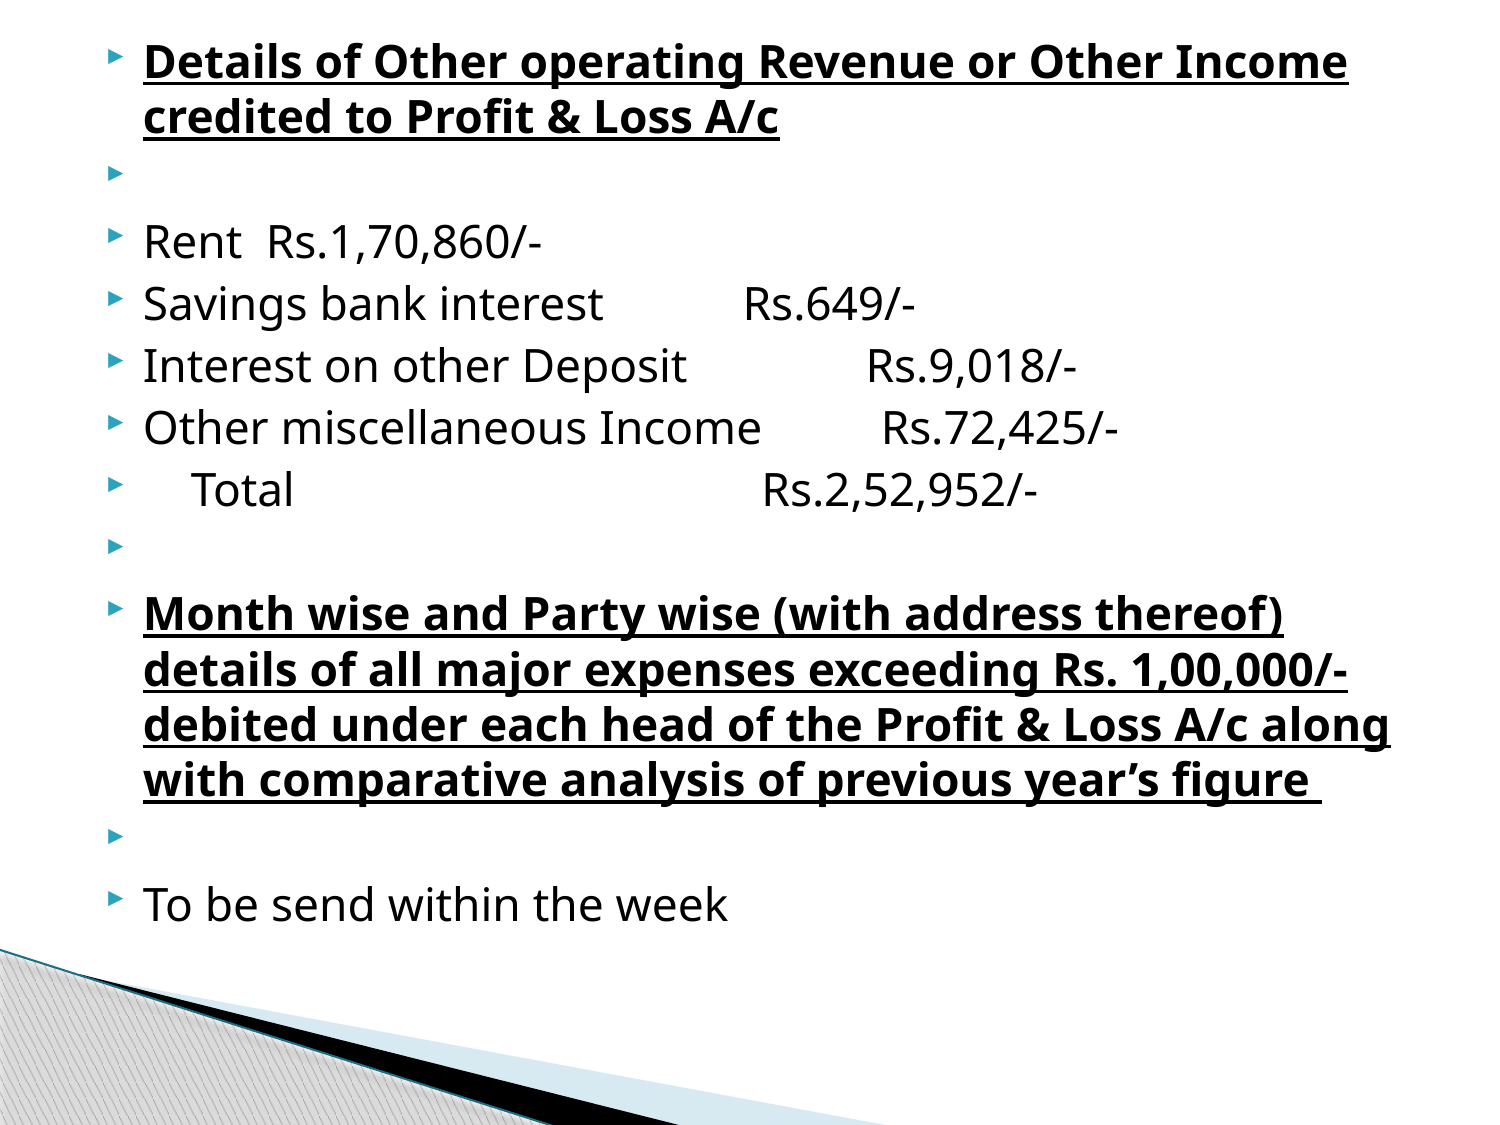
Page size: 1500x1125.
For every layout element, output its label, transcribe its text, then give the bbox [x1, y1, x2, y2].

list Details of Other operating Revenue or Other Income credited to Profit & Loss A/c Rent Rs.1,70,860/- Savings bank interest Rs.649/- Interest on other Deposit Rs.9,018/- Other miscellaneous Income Rs.72,425/- Total Rs.2,52,952/- Month wise and Party wise (with address thereof) details of all major expenses exceeding Rs. 1,00,000/- debited under each head of the Profit & Loss A/c along with comparative analysis of previous year’s figure To be send within the week [75, 24, 1425, 986]
